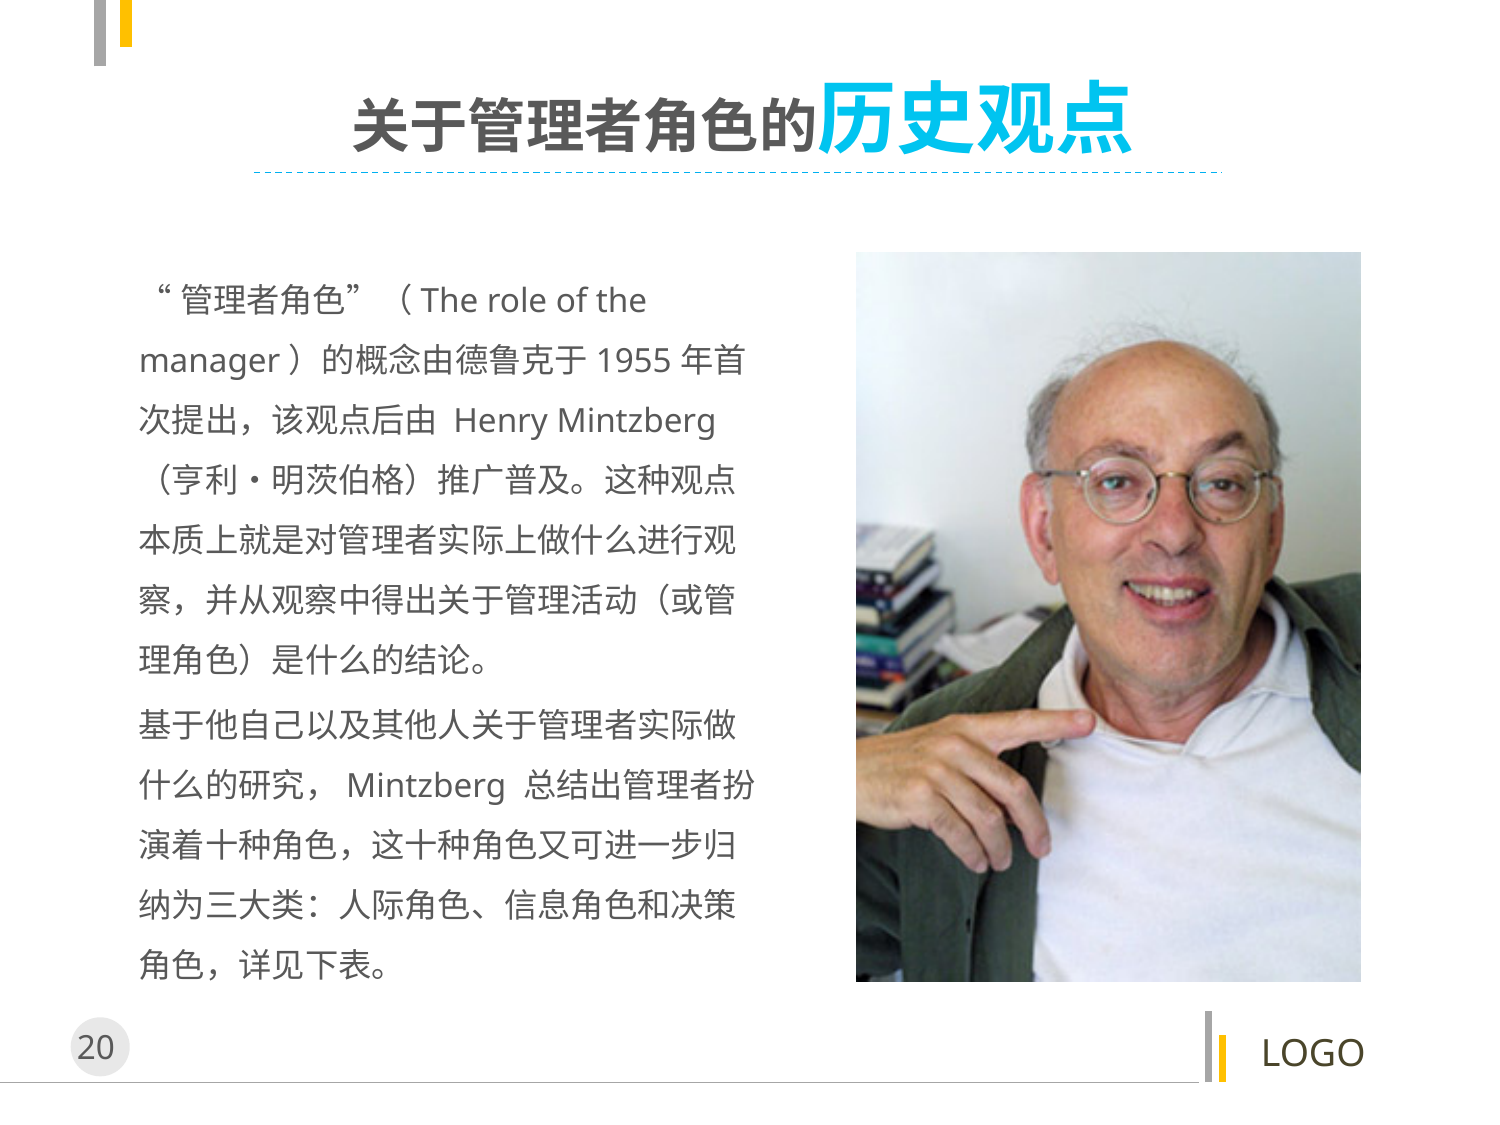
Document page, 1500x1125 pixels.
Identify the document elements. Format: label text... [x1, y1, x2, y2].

picture [856, 252, 1361, 982]
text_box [253, 77, 1223, 173]
text_box “管理者角色”（The role of the manager）的概念由德鲁克于1955年首次提出，该观点后由 Henry Mintzberg（亨利•明茨伯格）推广普及。这种观点本质上就是对管理者实际上做什么进行观察，并从观察中得出关于管理活动（或管理角色）是什么的结论。 基于他自己以及其他人关于管理者实际做什么的研究，Mintzberg 总结出管理者扮演着十种角色，这十种角色又可进一步归纳为三大类：人际角色、信息角色和决策角色，详见下表。 [123, 252, 774, 992]
